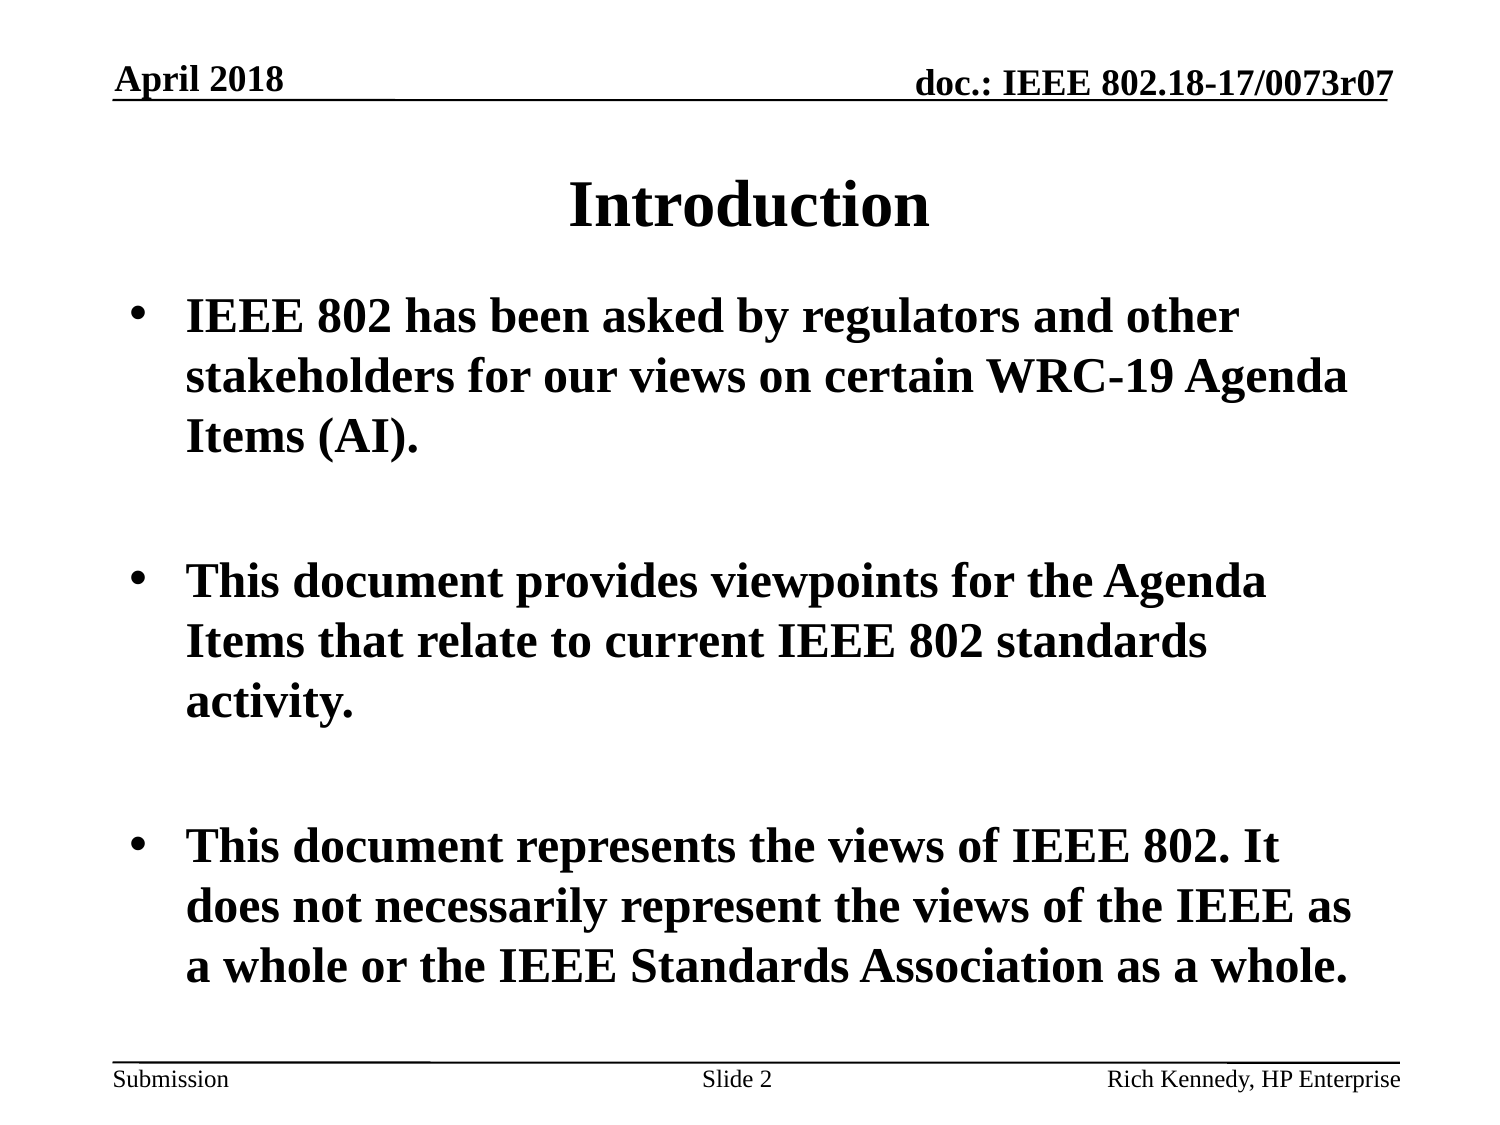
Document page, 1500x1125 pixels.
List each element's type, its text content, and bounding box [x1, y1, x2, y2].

title Introduction [112, 112, 1388, 288]
slide_number Slide 2 [674, 1061, 800, 1123]
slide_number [114, 54, 423, 100]
list IEEE 802 has been asked by regulators and other stakeholders for our views on certain WRC-19 Agenda Items (AI). This document provides viewpoints for the Agenda Items that relate to current IEEE 802 standards activity. This document represents the views of IEEE 802. It does not necessarily represent the views of the IEEE as a whole or the IEEE Standards Association as a whole. [114, 274, 1390, 983]
footer Rich Kennedy, HP Enterprise [878, 1061, 1402, 1093]
